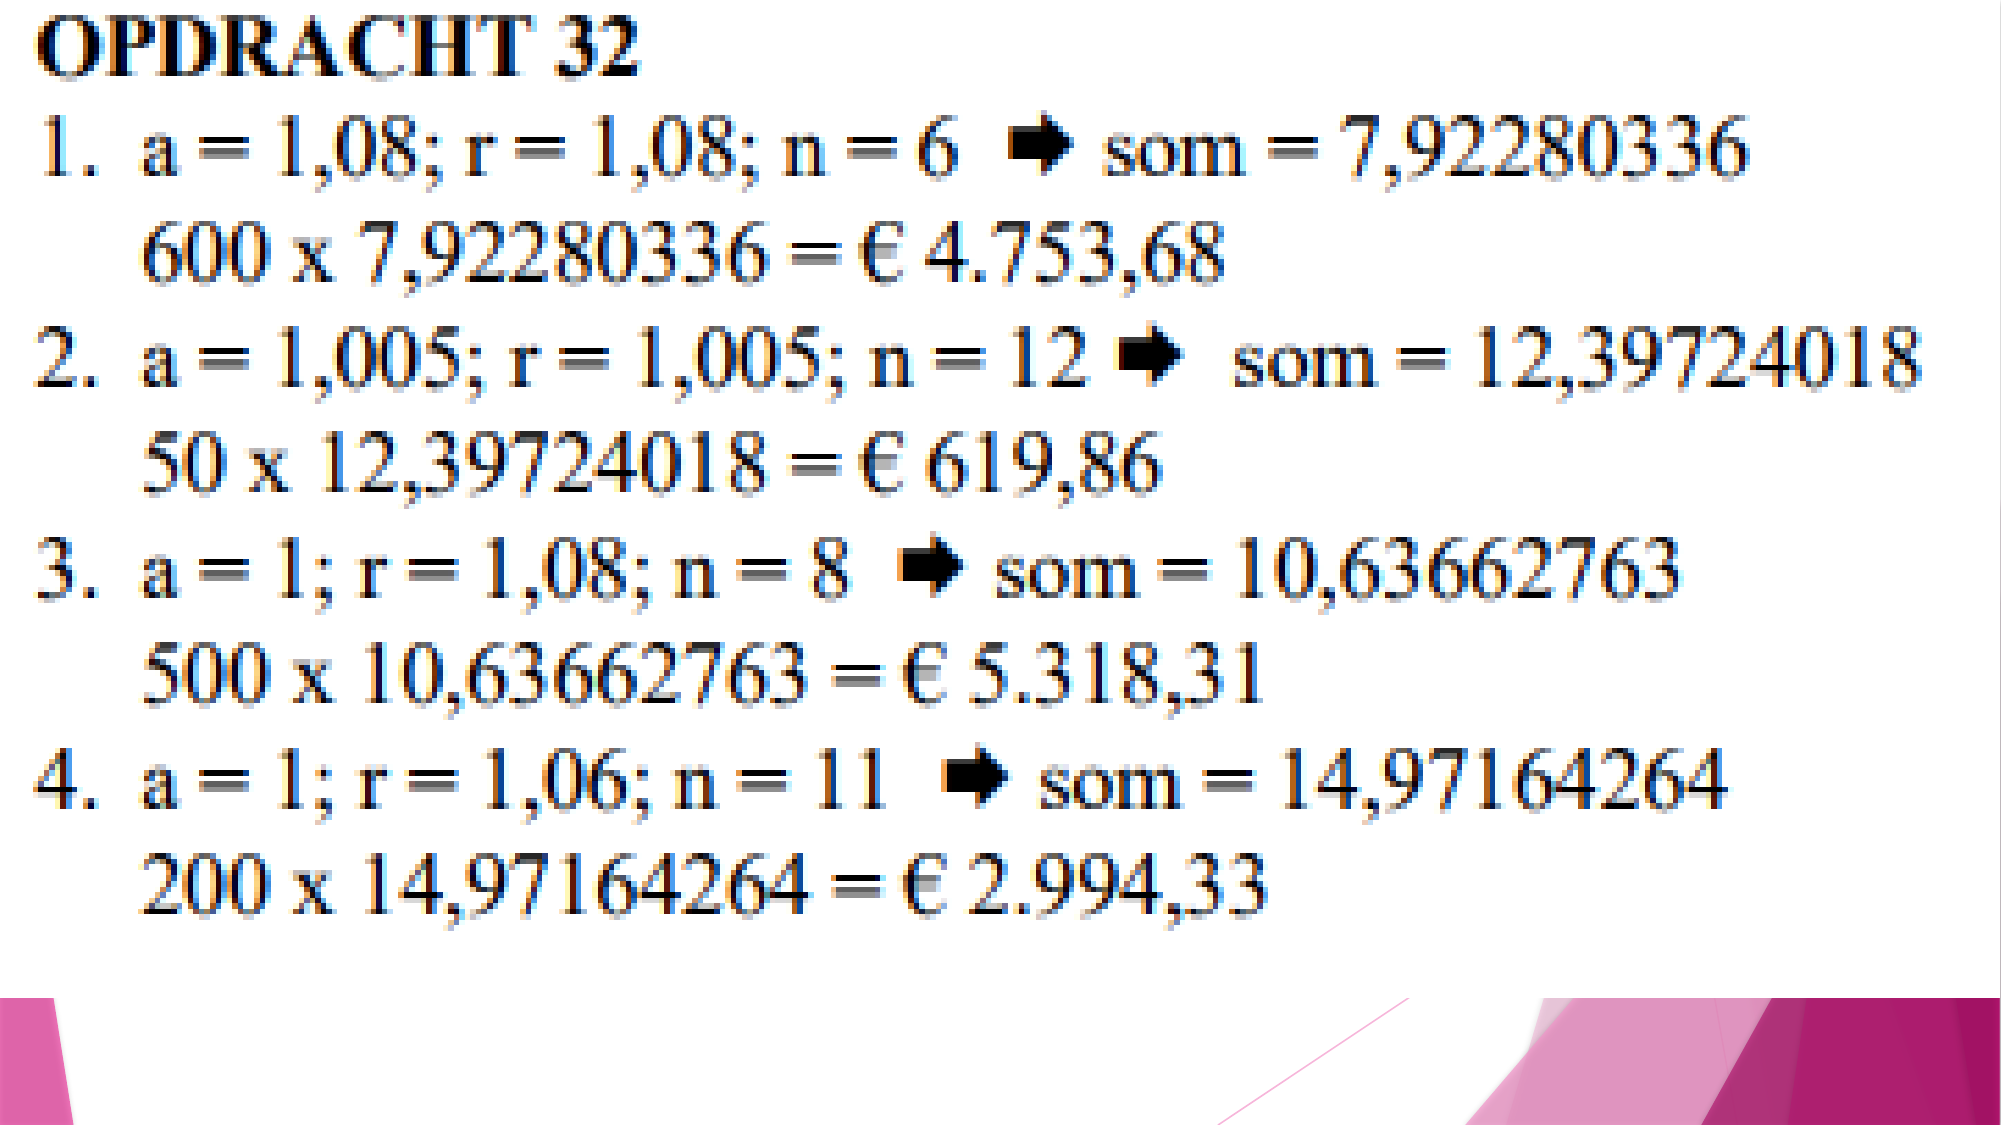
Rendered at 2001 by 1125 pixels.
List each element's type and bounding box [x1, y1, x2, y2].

picture [0, 0, 2000, 998]
